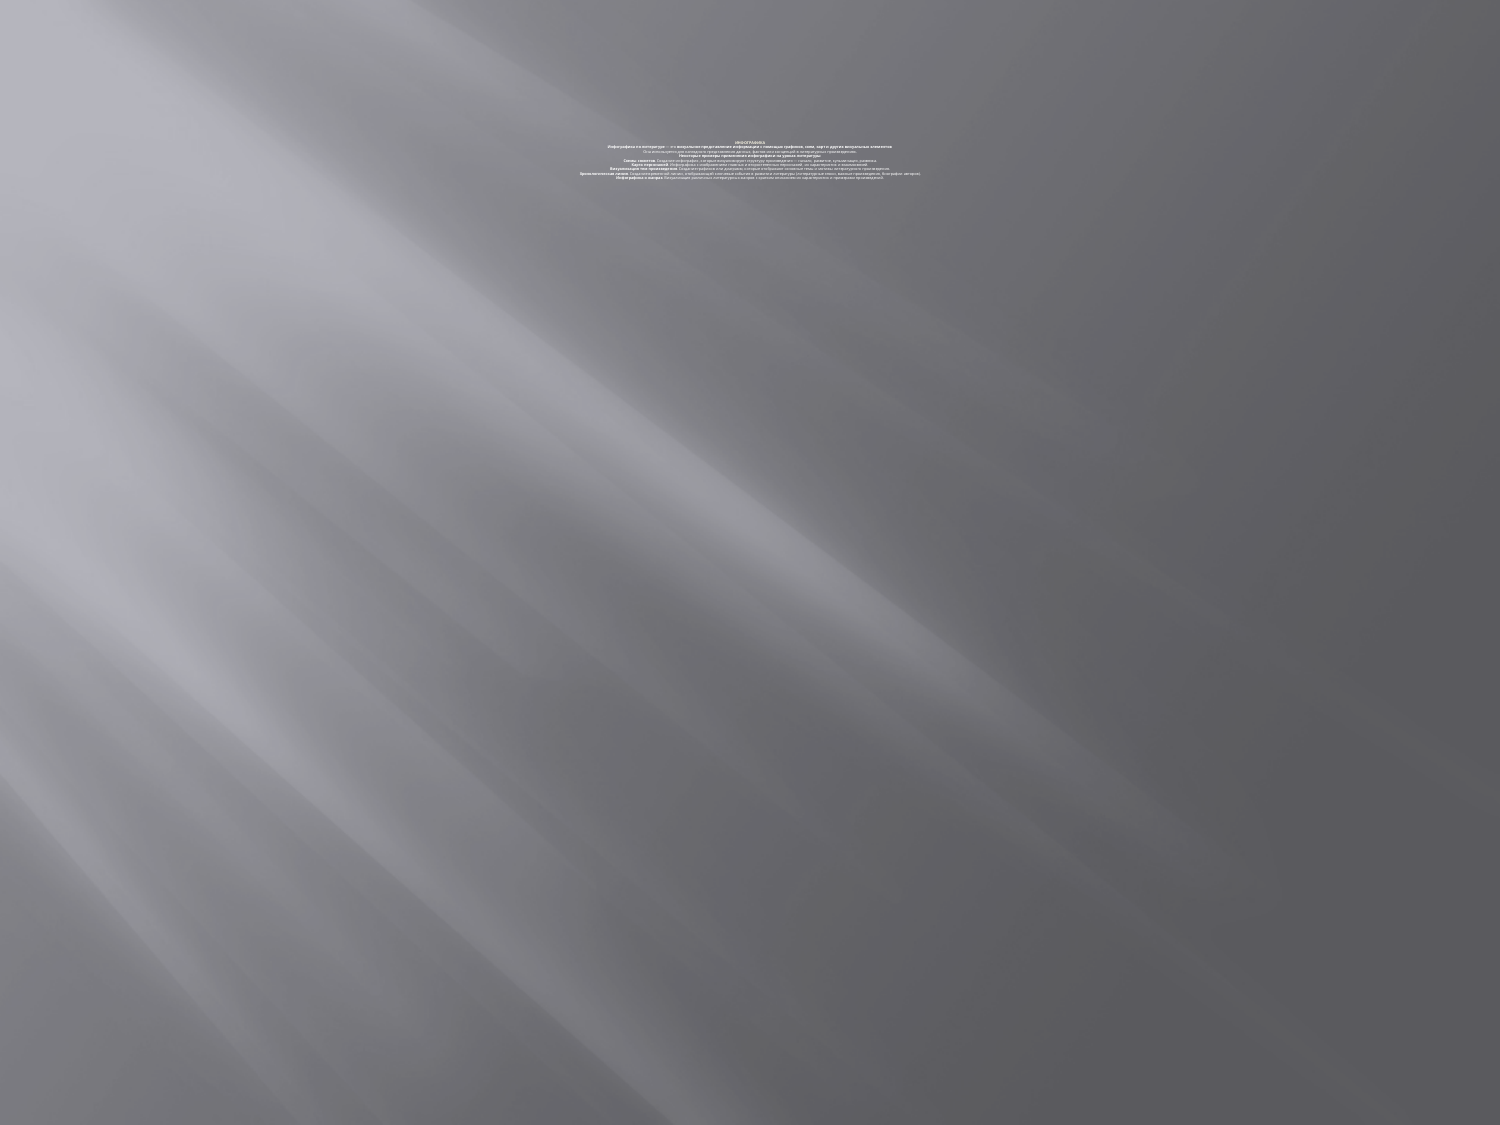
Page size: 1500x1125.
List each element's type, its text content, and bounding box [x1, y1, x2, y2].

title ИНФОГРАФИКА Инфографика по литературе — это визуальное представление информации с помощью графиков, схем, карт и других визуальных элементов. Она используется для наглядного представления данных, фактов или концепций в литературных произведениях. Некоторые примеры применения инфографики на уроках литературы: Схемы сюжетов. Создание инфографик, которые визуализируют структуру произведения — начало, развитие, кульминация, развязка. Карта персонажей. Инфографика с изображением главных и второстепенных персонажей, их характеристик и взаимосвязей. Визуализация тем произведения. Создание графиков или диаграмм, которые отображают основные темы и мотивы литературного произведения. Хронологическая линия. Создание временной линии, отображающей ключевые события в развитии литературы (литературные эпохи, важные произведения, биографии авторов). Инфографика о жанрах. Визуализация различных литературных жанров с кратким описанием их характеристик и примерами произведений. [75, 45, 1425, 197]
